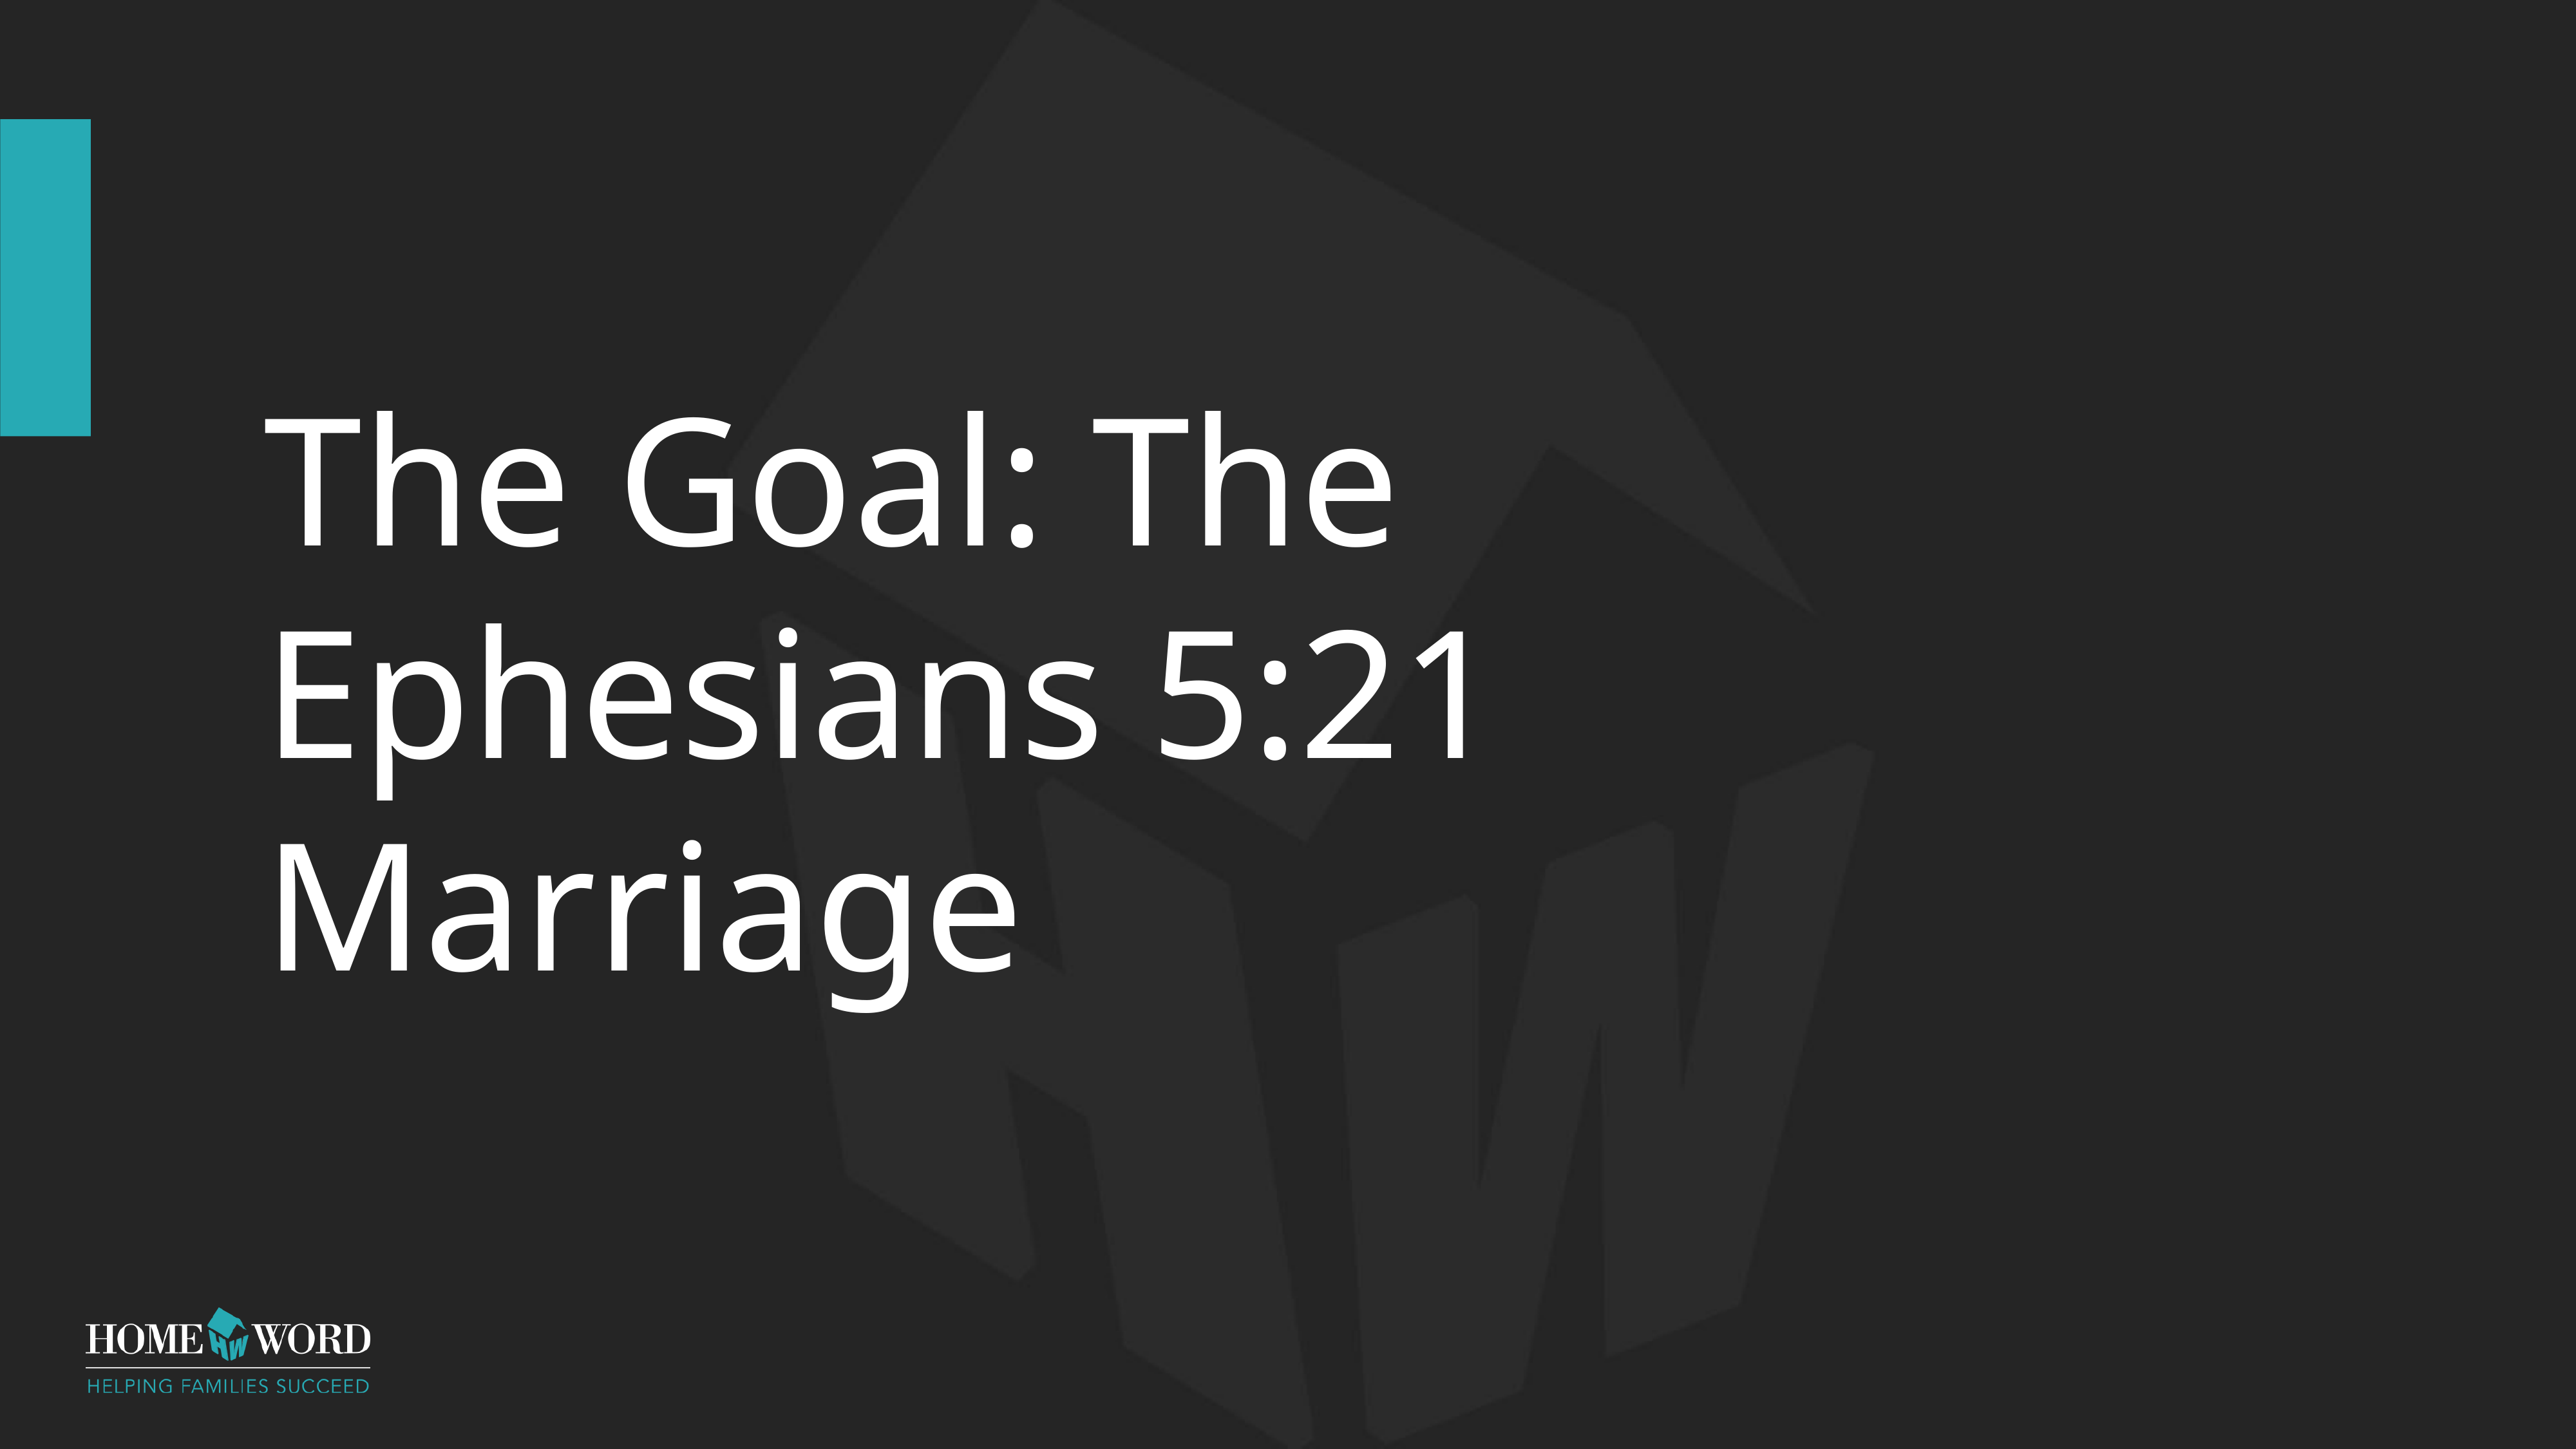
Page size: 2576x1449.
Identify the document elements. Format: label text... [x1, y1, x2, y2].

picture [0, 0, 2576, 1449]
title The Goal: The Ephesians 5:21 Marriage [258, 363, 2210, 1100]
